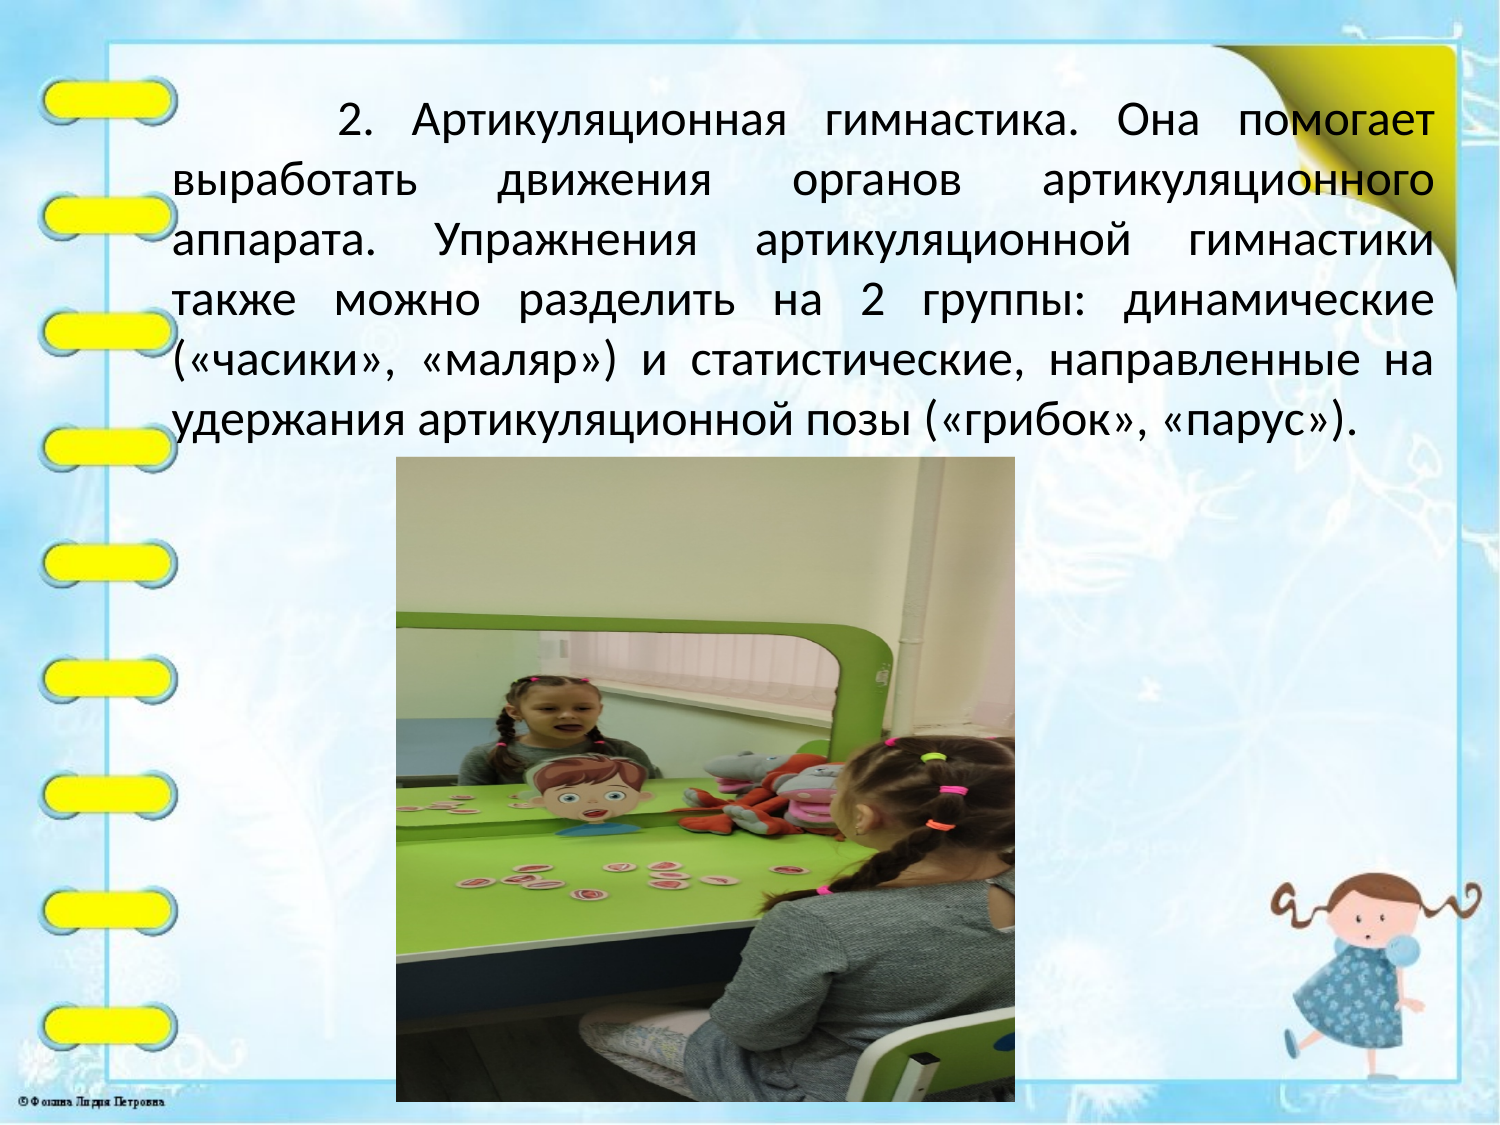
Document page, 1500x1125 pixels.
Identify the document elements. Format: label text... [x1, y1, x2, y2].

list 2. Артикуляционная гимнастика. Она помогает выработать движения органов артикуляционного аппарата. Упражнения артикуляционной гимнастики также можно разделить на 2 группы: динамические («часики», «маляр») и статистические, направленные на удержания артикуляционной позы («грибок», «парус»). [100, 78, 1451, 1017]
picture [0, 0, 1500, 1125]
